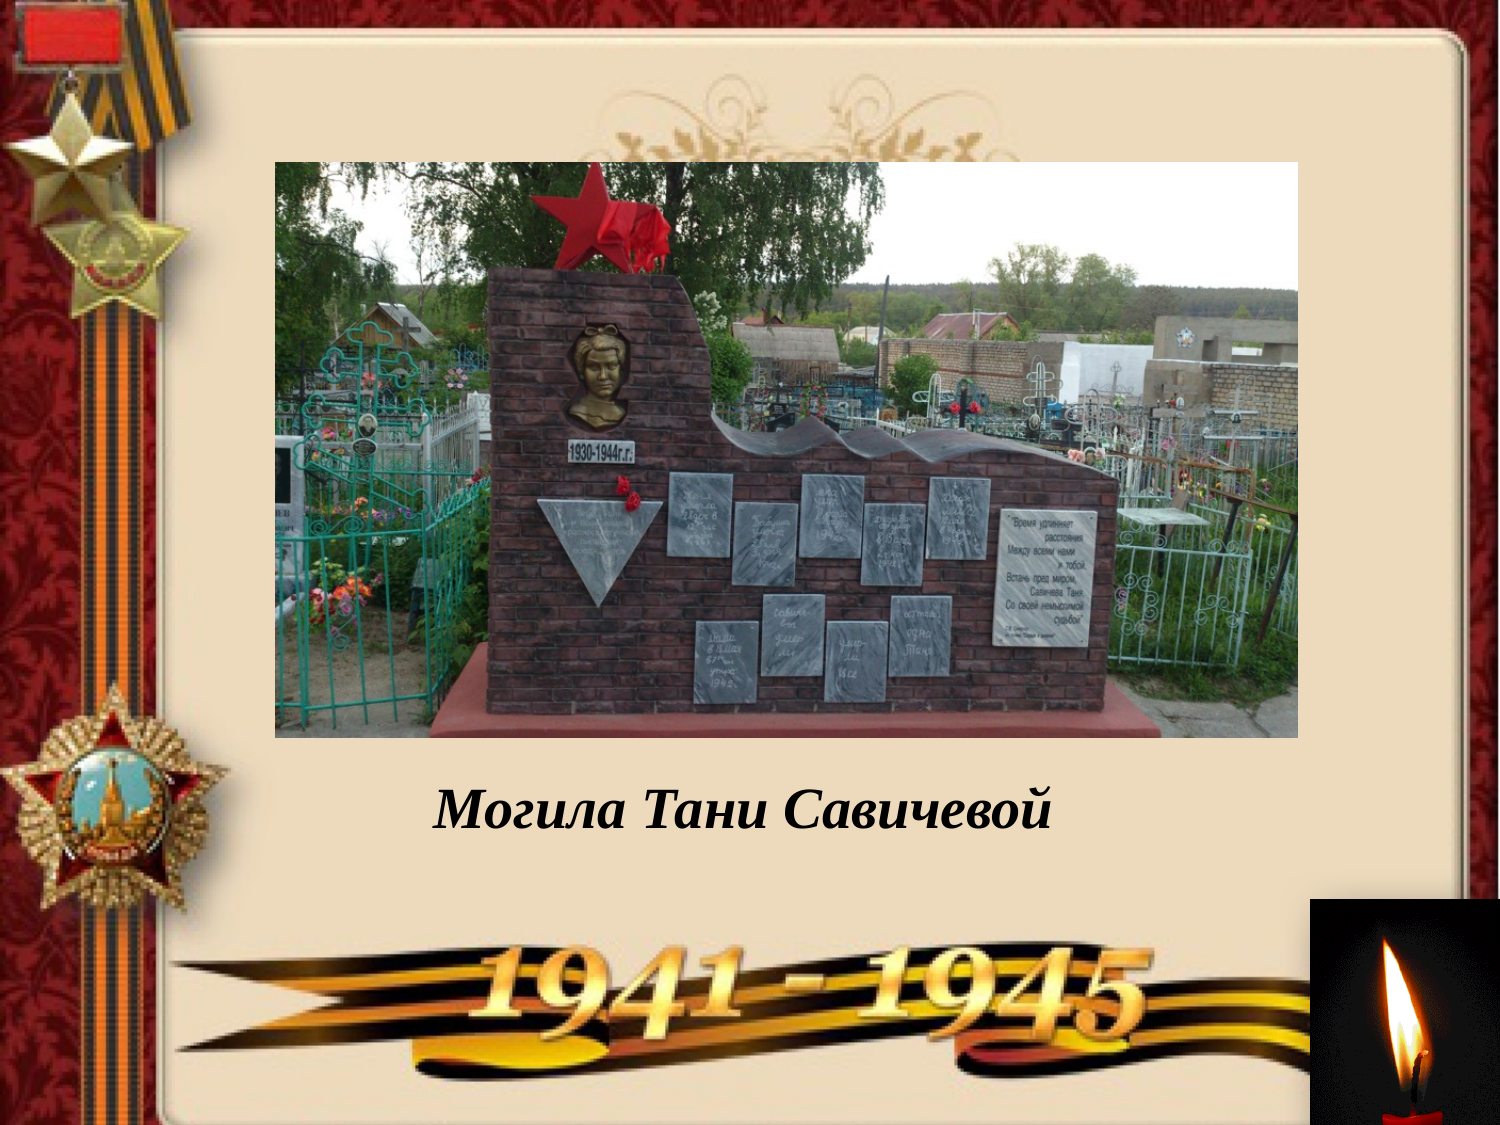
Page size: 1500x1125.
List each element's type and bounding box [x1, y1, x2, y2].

picture [0, 0, 1500, 1125]
list [274, 162, 1298, 738]
